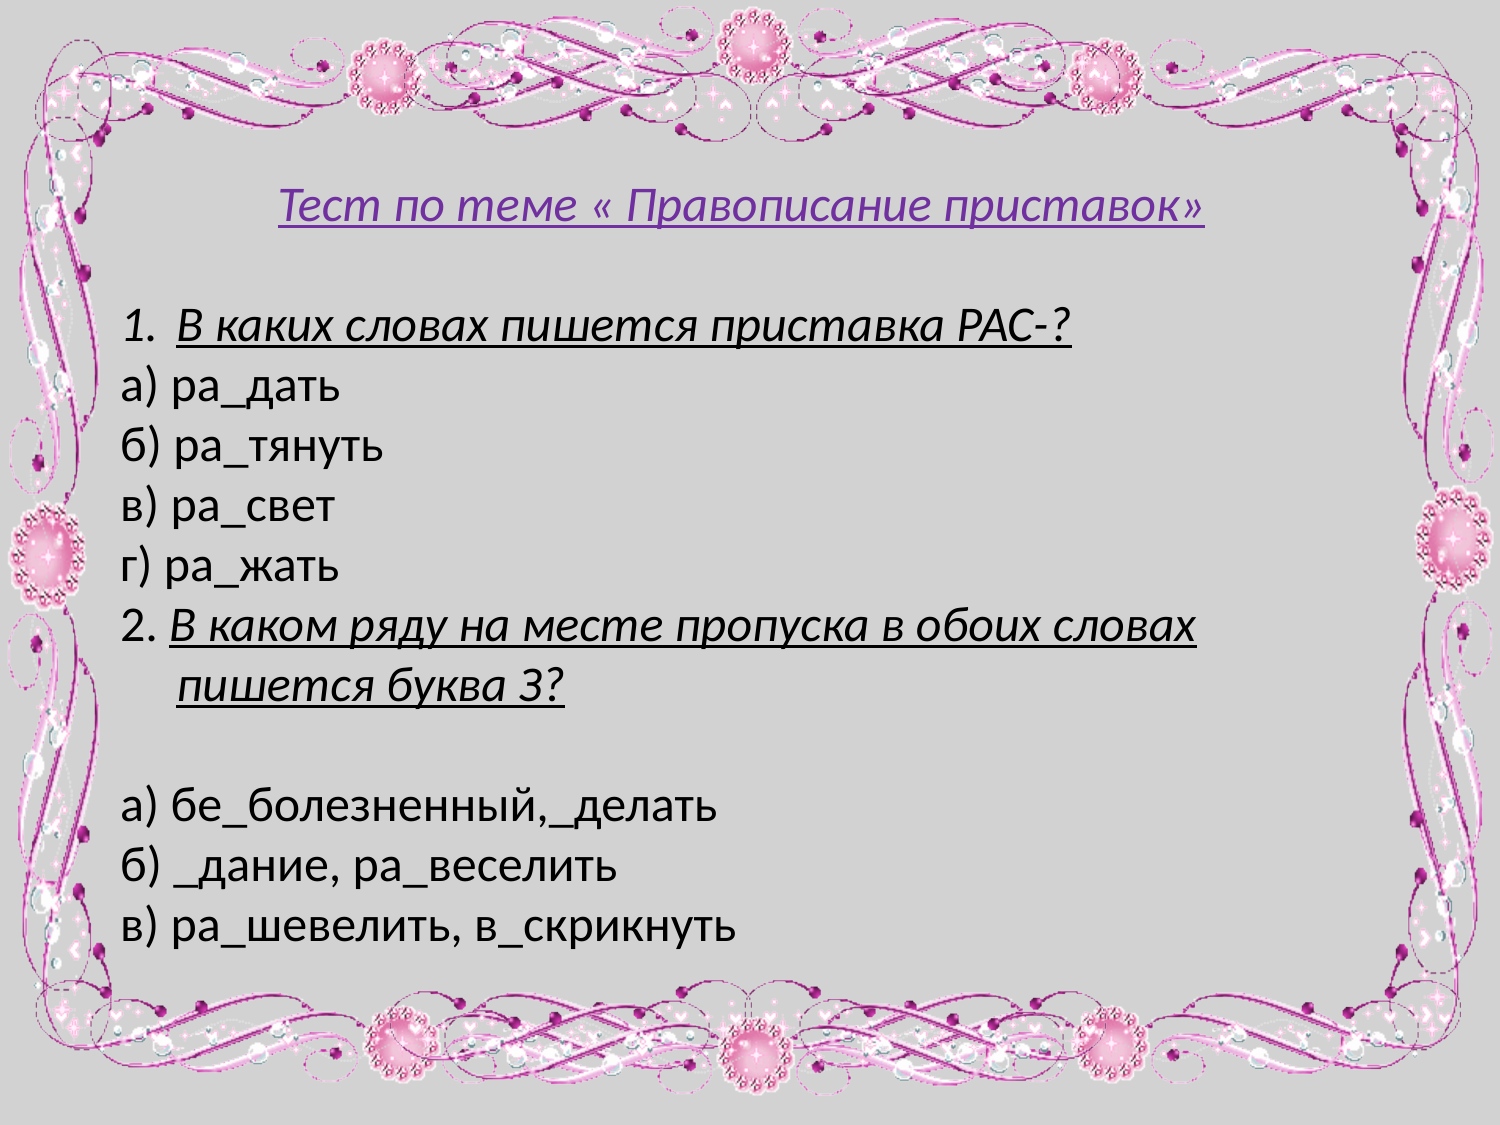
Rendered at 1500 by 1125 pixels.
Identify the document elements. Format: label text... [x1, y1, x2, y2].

text_box Тест по теме « Правописание приставок» В каких словах пишется приставка РАС-? а) ра_дать б) ра_тянуть в) ра_свет г) ра_жать 2. В каком ряду на месте пропуска в обоих словах пишется буква З? а) бе_болезненный,_делать б) _дание, ра_веселить в) ра_шевелить, в_скрикнуть [105, 167, 1372, 962]
picture [0, 0, 1500, 1103]
